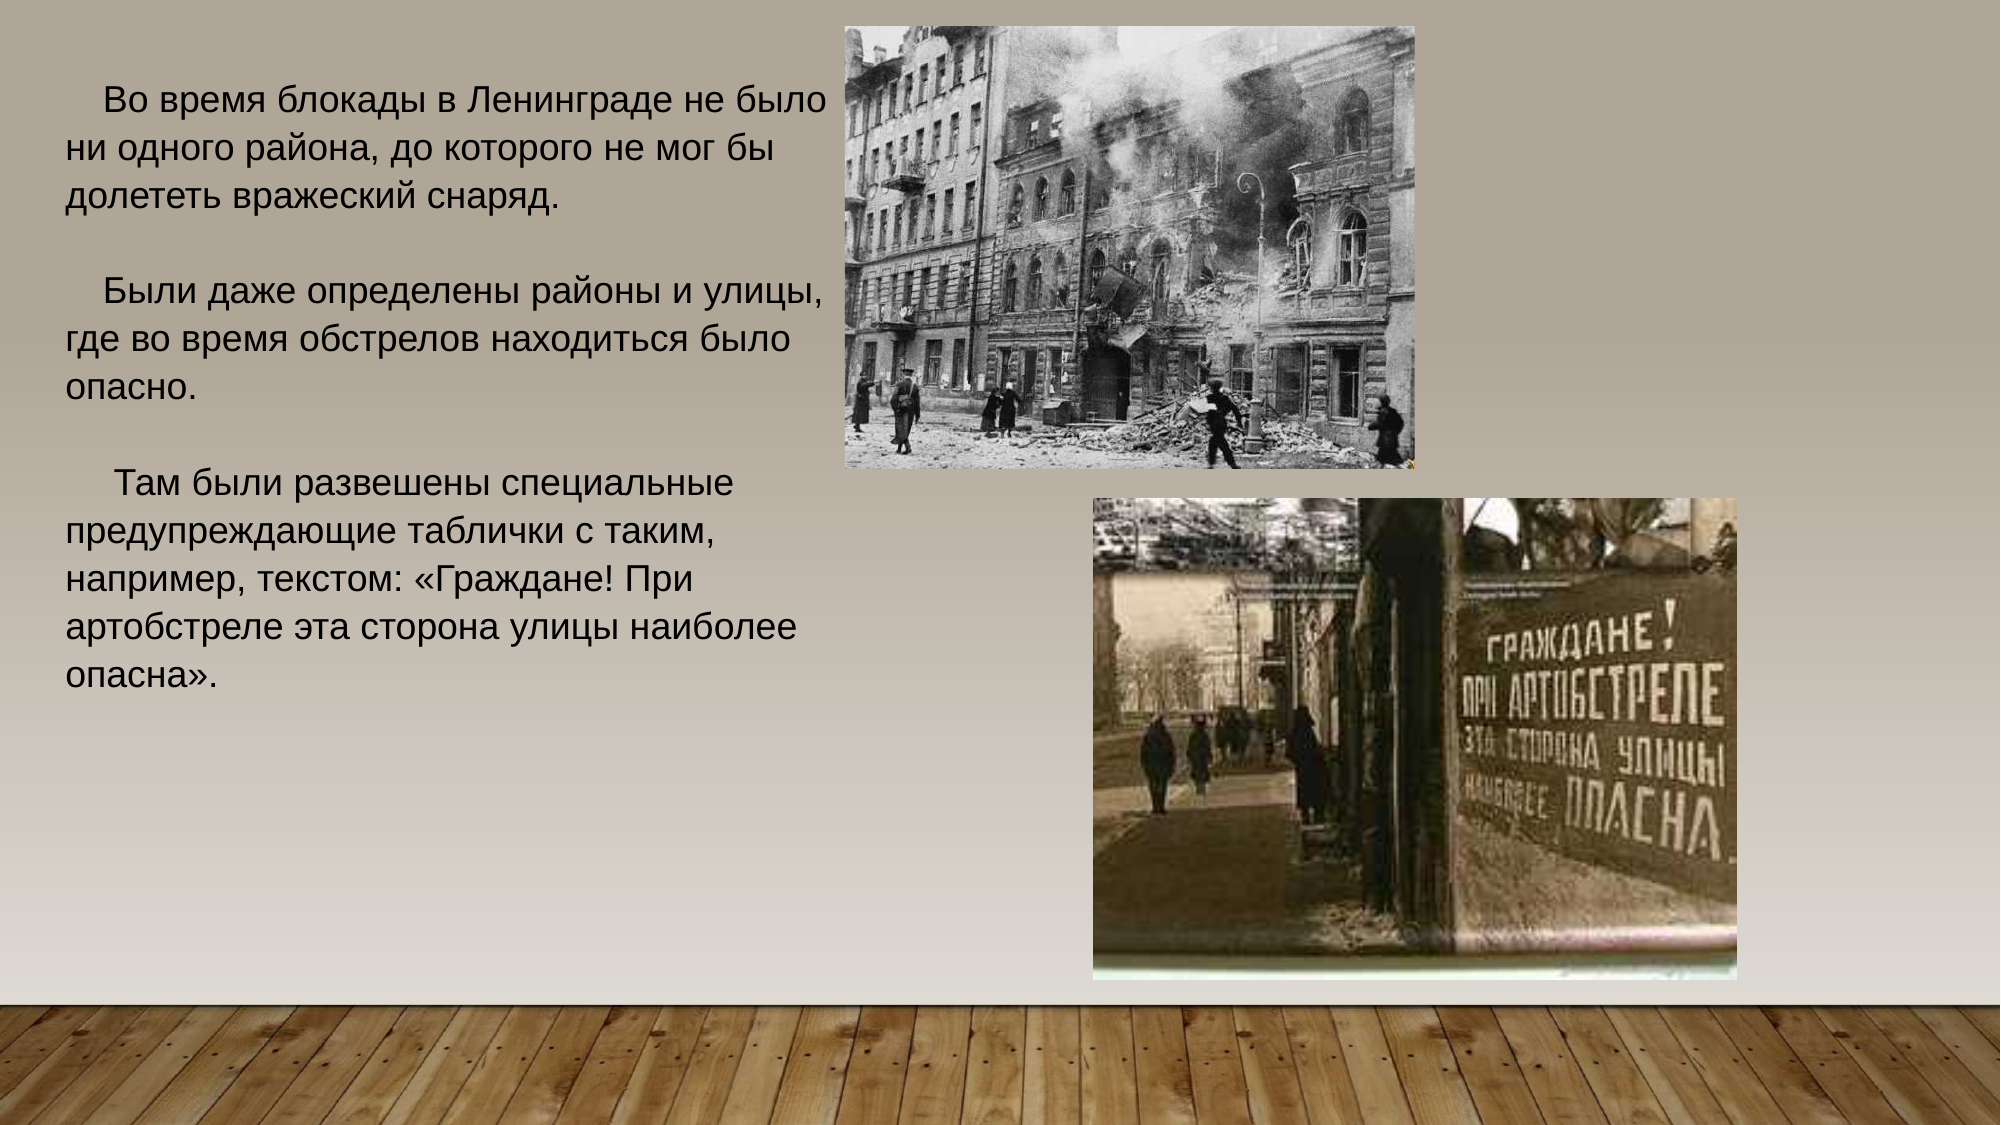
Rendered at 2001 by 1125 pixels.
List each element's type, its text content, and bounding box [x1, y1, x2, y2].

picture [844, 26, 1415, 469]
picture [0, 1005, 2000, 1125]
text_box Во время блокады в Ленинграде не было ни одного района, до которого не мог бы долететь вражеский снаряд. Были даже определены районы и улицы, где во время обстрелов находиться было опасно. Там были развешены специальные предупреждающие таблички с таким, например, текстом: «Граждане! При артобстреле эта сторона улицы наиболее опасна». [50, 64, 892, 787]
picture [1092, 497, 1737, 981]
